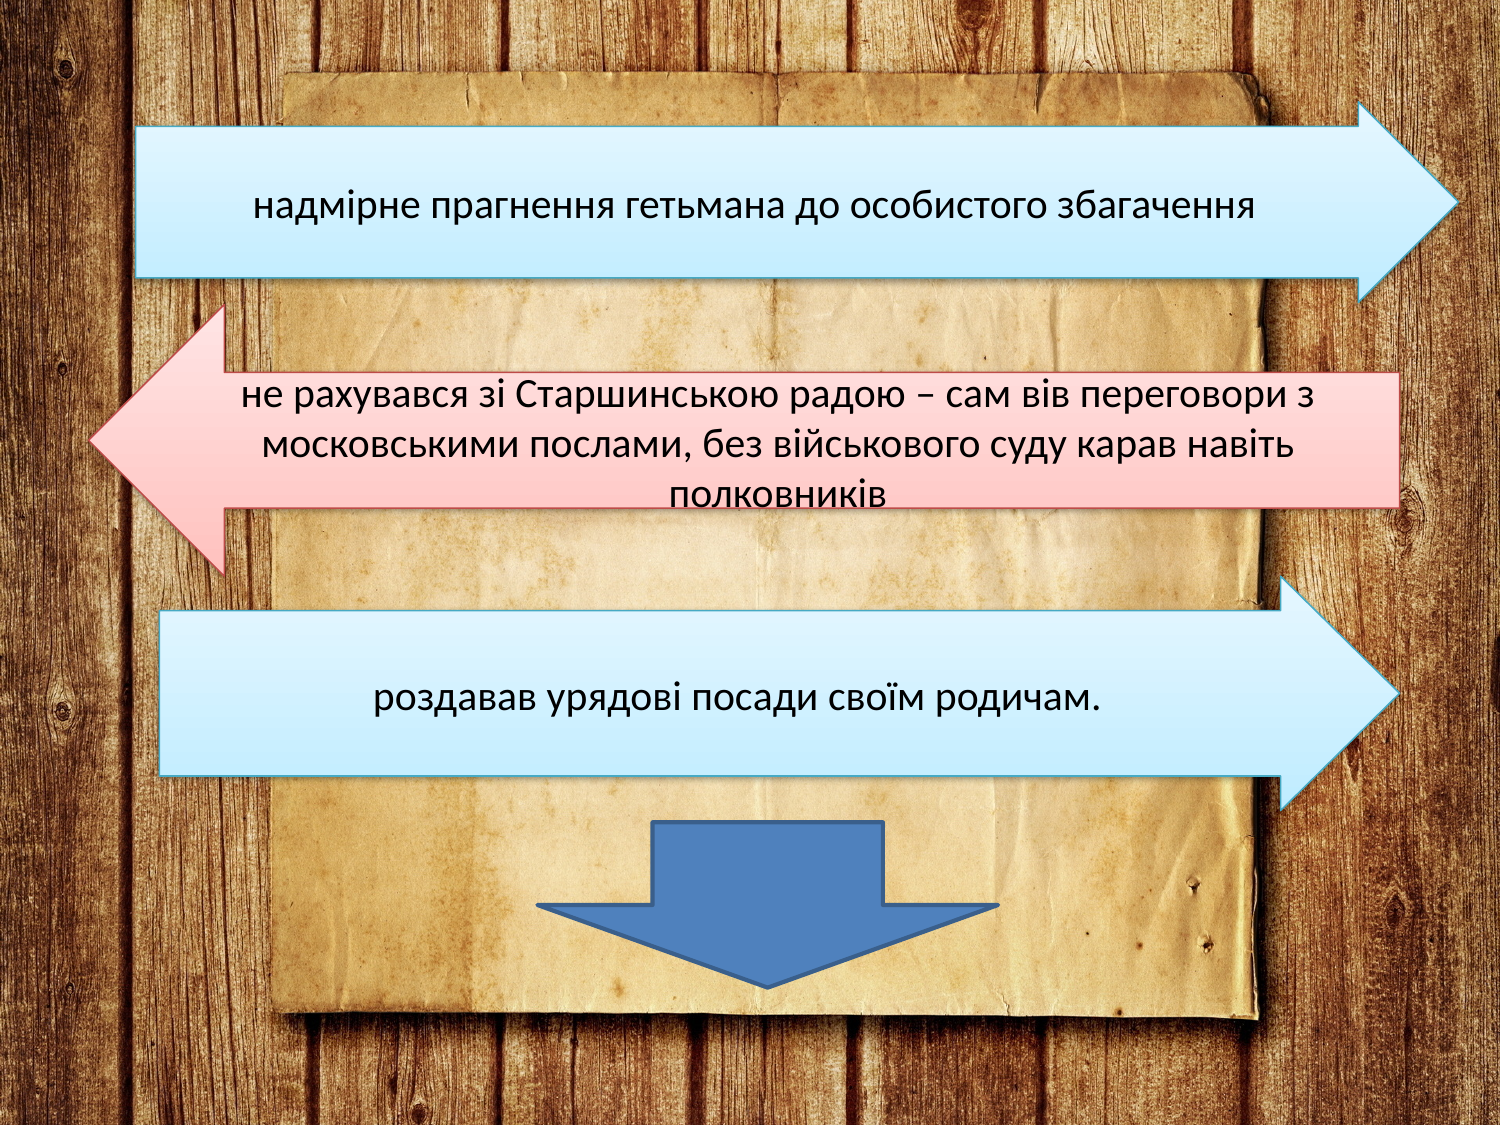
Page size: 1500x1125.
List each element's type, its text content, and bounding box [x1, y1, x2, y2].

picture [0, 0, 1500, 1125]
text_box роздавав урядові посади своїм родичам. [158, 575, 1401, 812]
text_box [535, 820, 1001, 990]
text_box не рахувався зі Старшинською радою – сам вів переговори з московськими послами, без військового суду карав навіть полковників [87, 303, 1401, 577]
text_box надмірне прагнення гетьмана до особистого збагачення [134, 101, 1460, 304]
